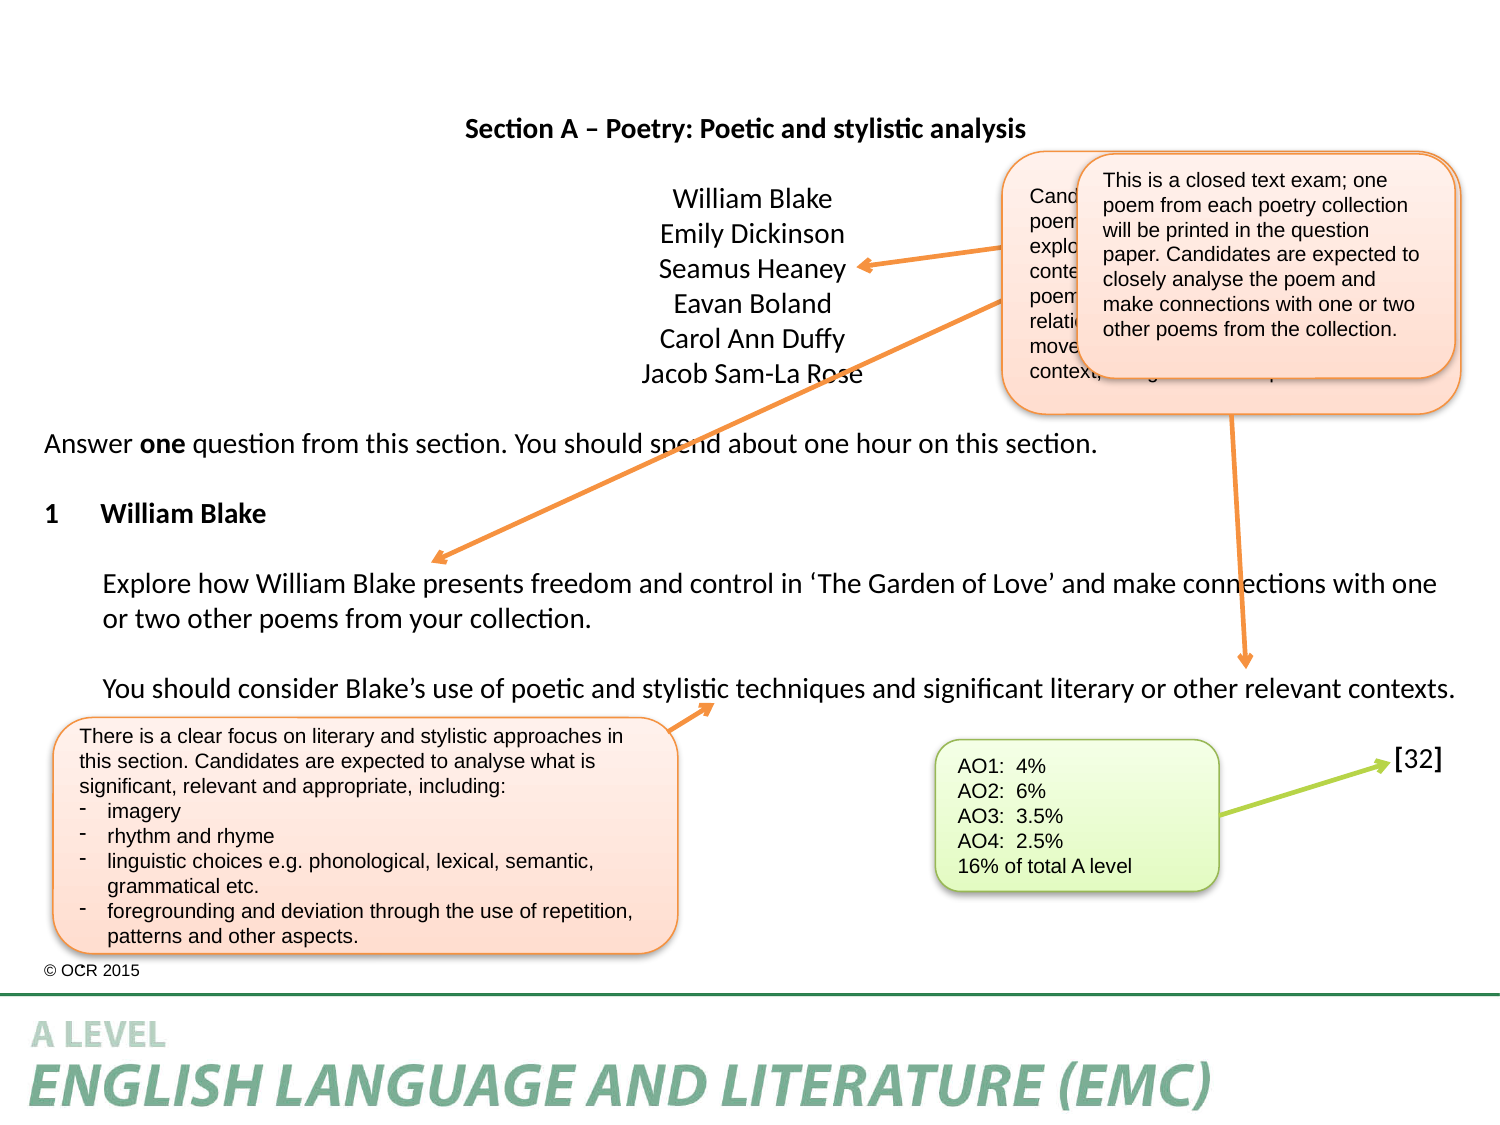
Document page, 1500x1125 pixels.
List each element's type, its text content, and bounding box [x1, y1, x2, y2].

text_box AO1: 4% AO2: 6% AO3: 3.5% AO4: 2.5% 16% of total A level [934, 738, 1220, 893]
picture [0, 993, 1500, 1125]
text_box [856, 229, 1129, 268]
text_box There is a clear focus on literary and stylistic approaches in this section. Candidates are expected to analyse what is significant, relevant and appropriate, including: imagery rhythm and rhyme linguistic choices e.g. phonological, lexical, semantic, grammatical etc. foregrounding and deviation through the use of repetition, patterns and other aspects. . [52, 716, 679, 955]
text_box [666, 702, 715, 733]
text_box Candidates consider how the context of the poem’s production contributes to meaning, exploring literary, cultural and stylistic contexts. For example, the context of the poem within the wider collection, its relationship to poetic traditions or movements, the historical or religious context, or significance of place and time. [1001, 150, 1462, 416]
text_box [430, 265, 1078, 563]
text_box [1218, 762, 1391, 816]
text_box This is a closed text exam; one poem from each poetry collection will be printed in the question paper. Candidates are expected to closely analyse the poem and make connections with one or two other poems from the collection. [1076, 153, 1457, 380]
text_box Section A – Poetry: Poetic and stylistic analysis William Blake Emily Dickinson Seamus Heaney Eavan Boland Carol Ann Duffy Jacob Sam-La Rose Answer one question from this section. You should spend about one hour on this section. William Blake Explore how William Blake presents freedom and control in ‘The Garden of Love’ and make connections with one or two other poems from your collection. You should consider Blake’s use of poetic and stylistic techniques and significant literary or other relevant contexts. [32] [29, 32, 1483, 817]
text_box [1231, 414, 1247, 670]
